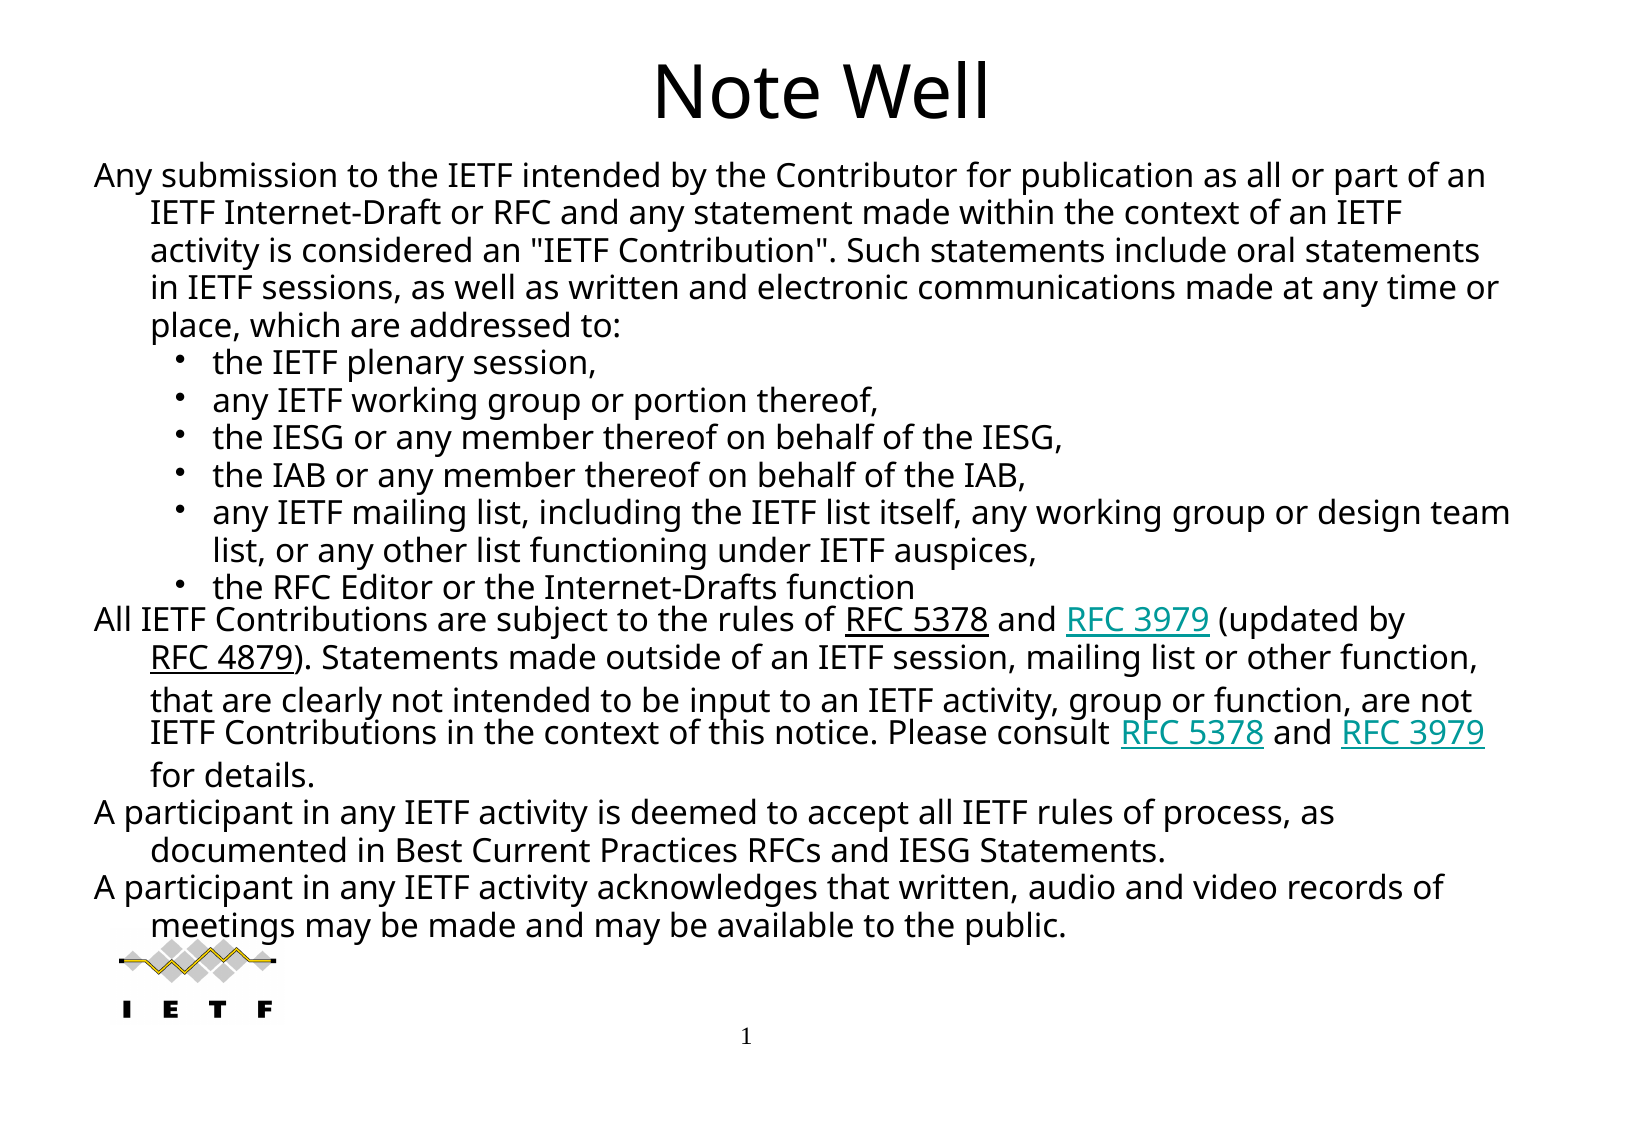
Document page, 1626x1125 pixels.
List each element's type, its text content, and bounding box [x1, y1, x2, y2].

title Note Well [187, 37, 1461, 149]
picture [110, 928, 285, 1026]
list Any submission to the IETF intended by the Contributor for publication as all or part of an IETF Internet-Draft or RFC and any statement made within the context of an IETF activity is considered an "IETF Contribution". Such statements include oral statements in IETF sessions, as well as written and electronic communications made at any time or place, which are addressed to: the IETF plenary session, any IETF working group or portion thereof, the IESG or any member thereof on behalf of the IESG, the IAB or any member thereof on behalf of the IAB, any IETF mailing list, including the IETF list itself, any working group or design team list, or any other list functioning under IETF auspices, the RFC Editor or the Internet-Drafts function All IETF Contributions are subject to the rules of RFC 5378 and RFC 3979 (updated by RFC 4879). Statements made outside of an IETF session, mailing list or other function, that are clearly not intended to be input to an IETF activity, group or function, are not IETF Contributions in the context of this notice. Please consult RFC 5378 and RFC 3979 for details. A participant in any IETF activity is deemed to accept all IETF rules of process, as documented in Best Current Practices RFCs and IESG Statements. A participant in any IETF activity acknowledges that written, audio and video records of meetings may be made and may be available to the public. [87, 149, 1526, 1050]
text_box 1 [725, 1012, 838, 1058]
